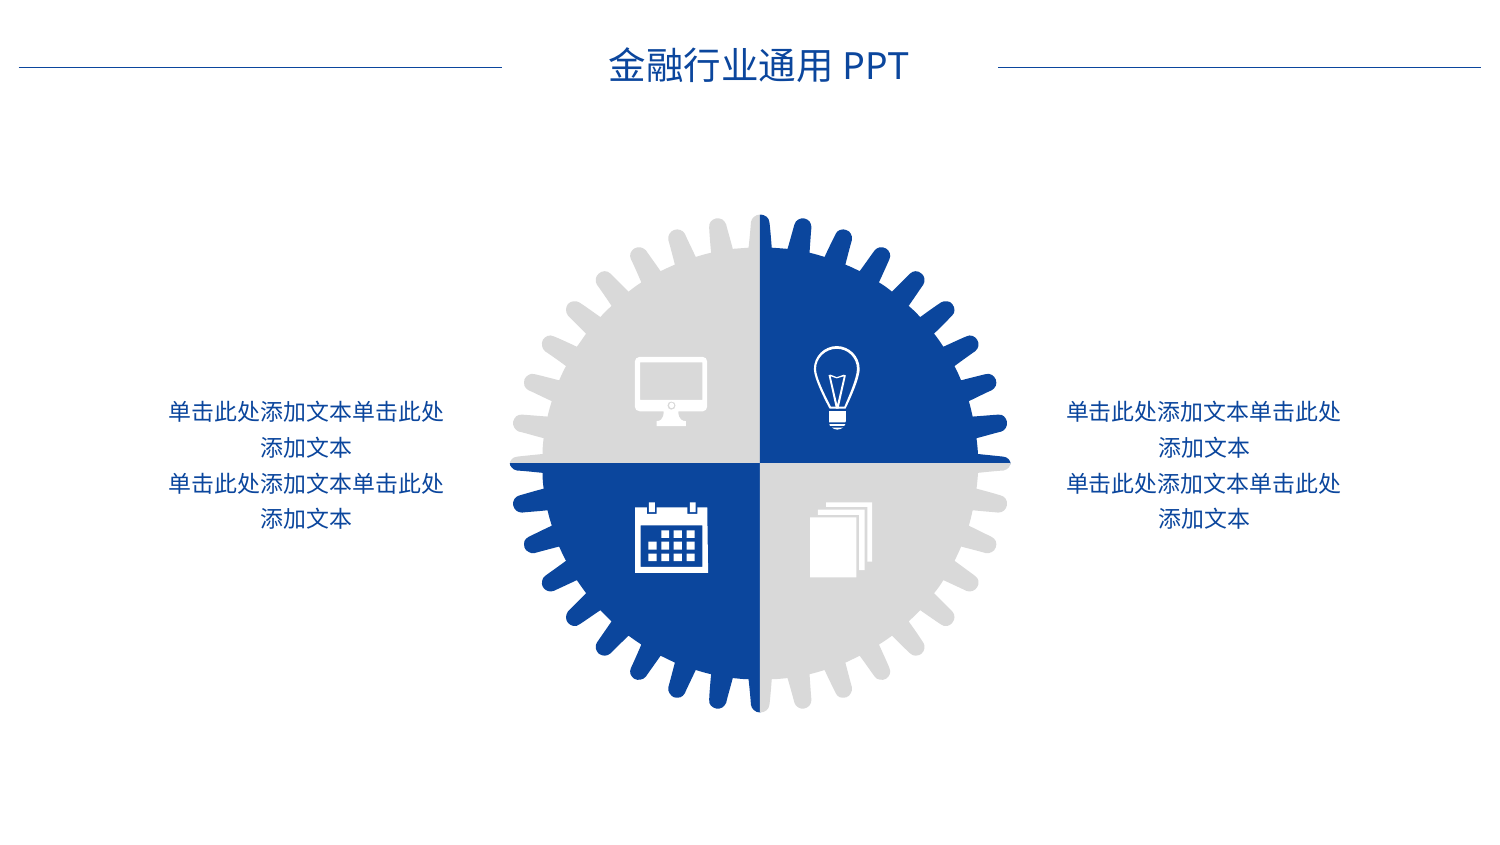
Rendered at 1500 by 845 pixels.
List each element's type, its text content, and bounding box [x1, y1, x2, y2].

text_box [813, 345, 860, 430]
text_box [509, 463, 759, 713]
text_box [509, 214, 759, 463]
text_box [634, 502, 709, 573]
text_box 单击此处添加文本单击此处添加文本 单击此处添加文本单击此处添加文本 [1043, 384, 1365, 538]
text_box [759, 214, 1011, 463]
text_box 金融行业通用PPT [483, 34, 1034, 95]
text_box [634, 356, 708, 427]
text_box [759, 463, 1011, 713]
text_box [809, 501, 873, 578]
text_box 单击此处添加文本单击此处添加文本 单击此处添加文本单击此处添加文本 [146, 384, 467, 538]
